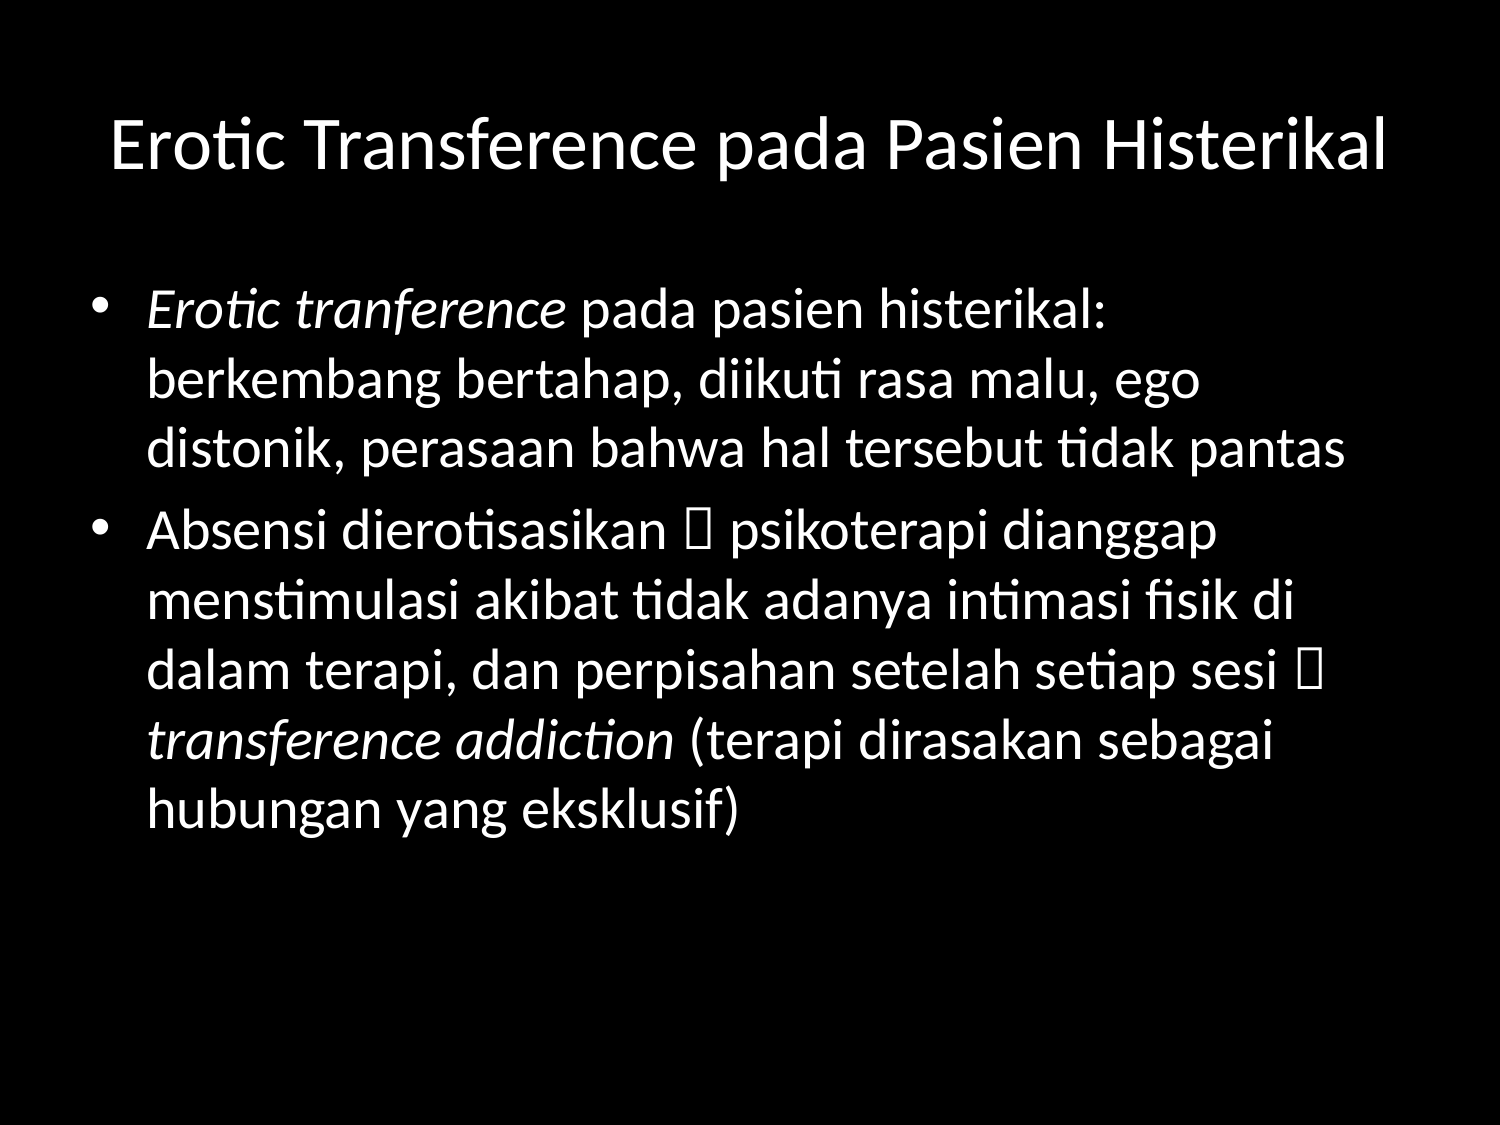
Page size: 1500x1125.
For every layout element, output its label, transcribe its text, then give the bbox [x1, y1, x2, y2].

list Erotic tranference pada pasien histerikal: berkembang bertahap, diikuti rasa malu, ego distonik, perasaan bahwa hal tersebut tidak pantas Absensi dierotisasikan  psikoterapi dianggap menstimulasi akibat tidak adanya intimasi fisik di dalam terapi, dan perpisahan setelah setiap sesi  transference addiction (terapi dirasakan sebagai hubungan yang eksklusif) [75, 262, 1425, 1005]
title Erotic Transference pada Pasien Histerikal [75, 45, 1425, 233]
